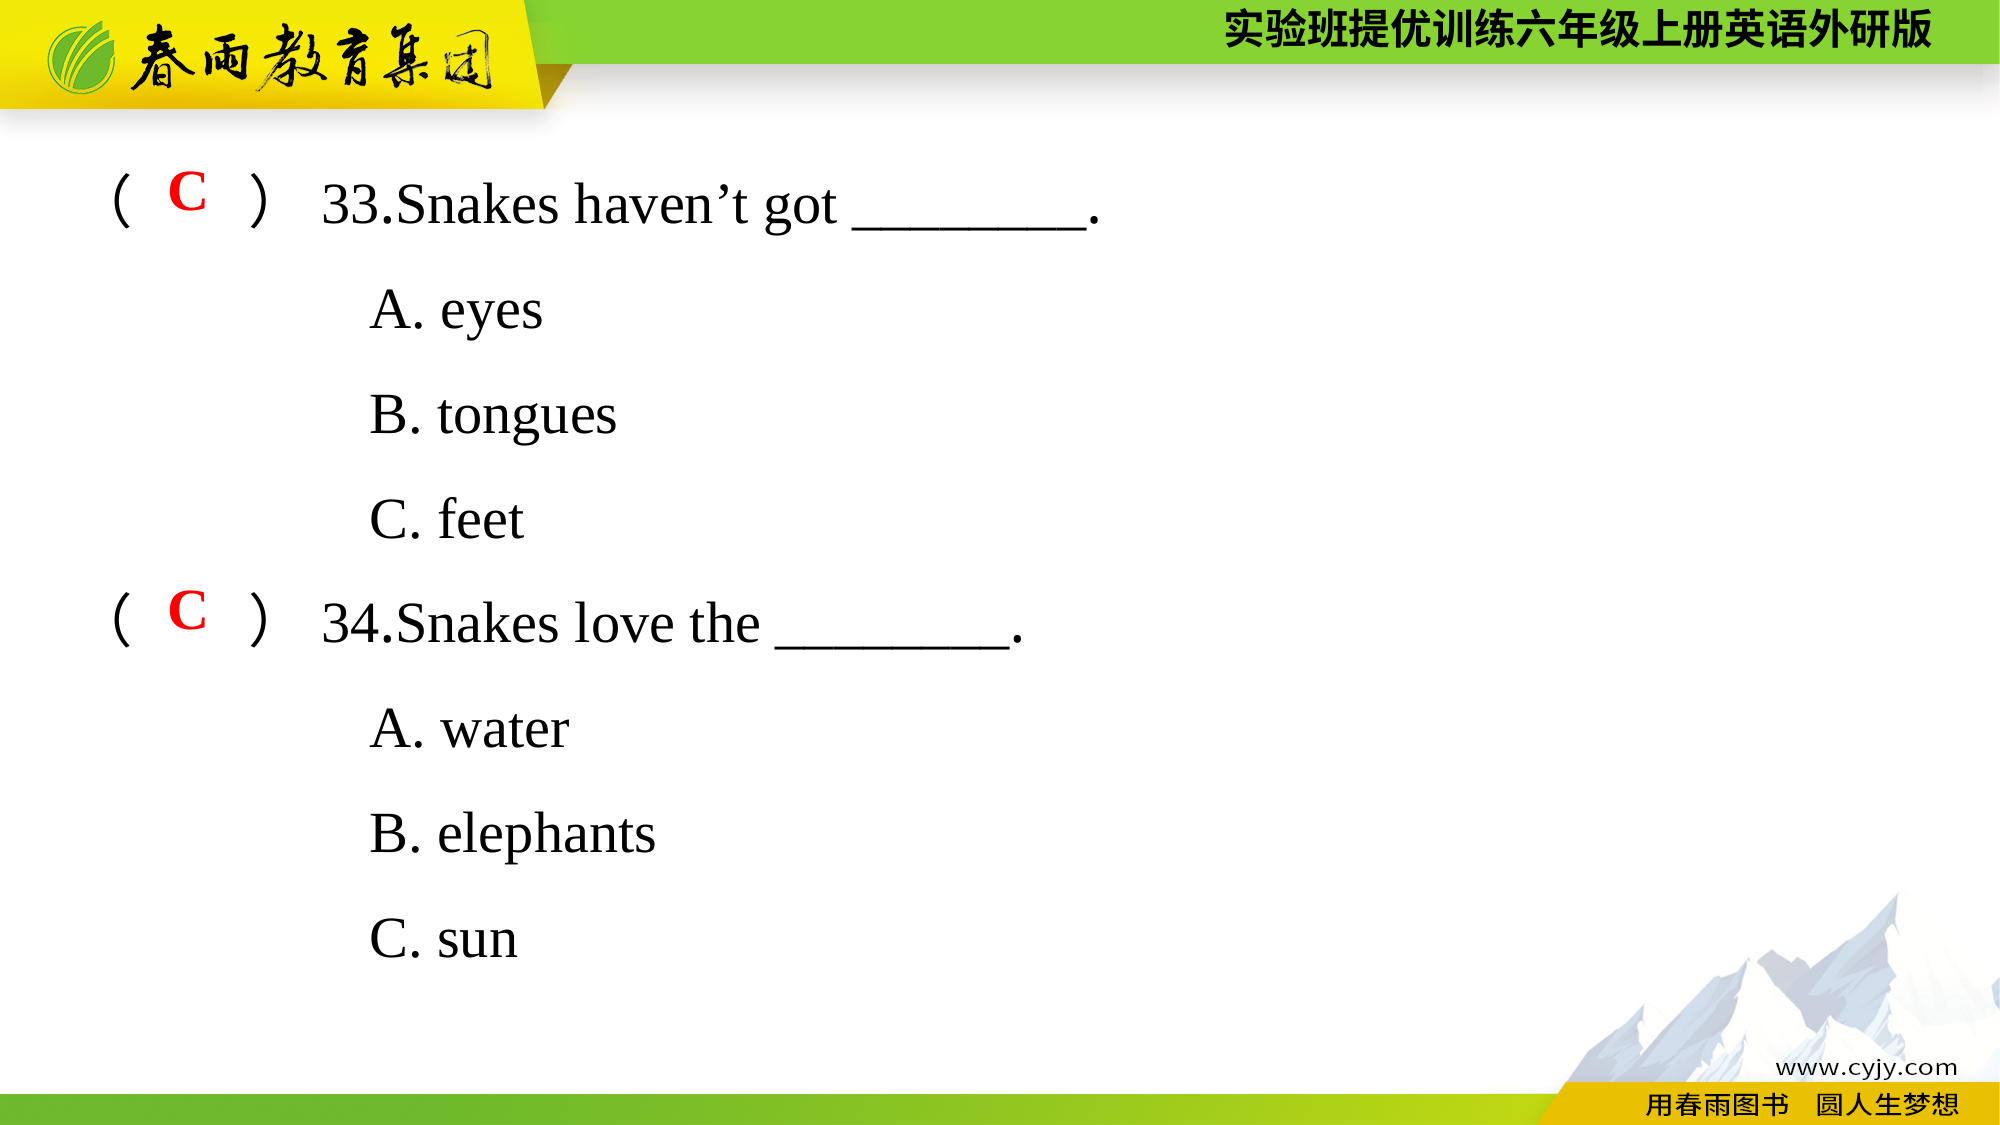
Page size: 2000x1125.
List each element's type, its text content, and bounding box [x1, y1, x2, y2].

text_box C [152, 564, 225, 649]
text_box C [152, 144, 225, 230]
picture [0, 0, 2000, 1125]
list （ ）33.Snakes haven’t got ________. A. eyes B. tongues C. feet （ ）34.Snakes love the ________. A. water B. elephants C. sun [59, 122, 1944, 973]
